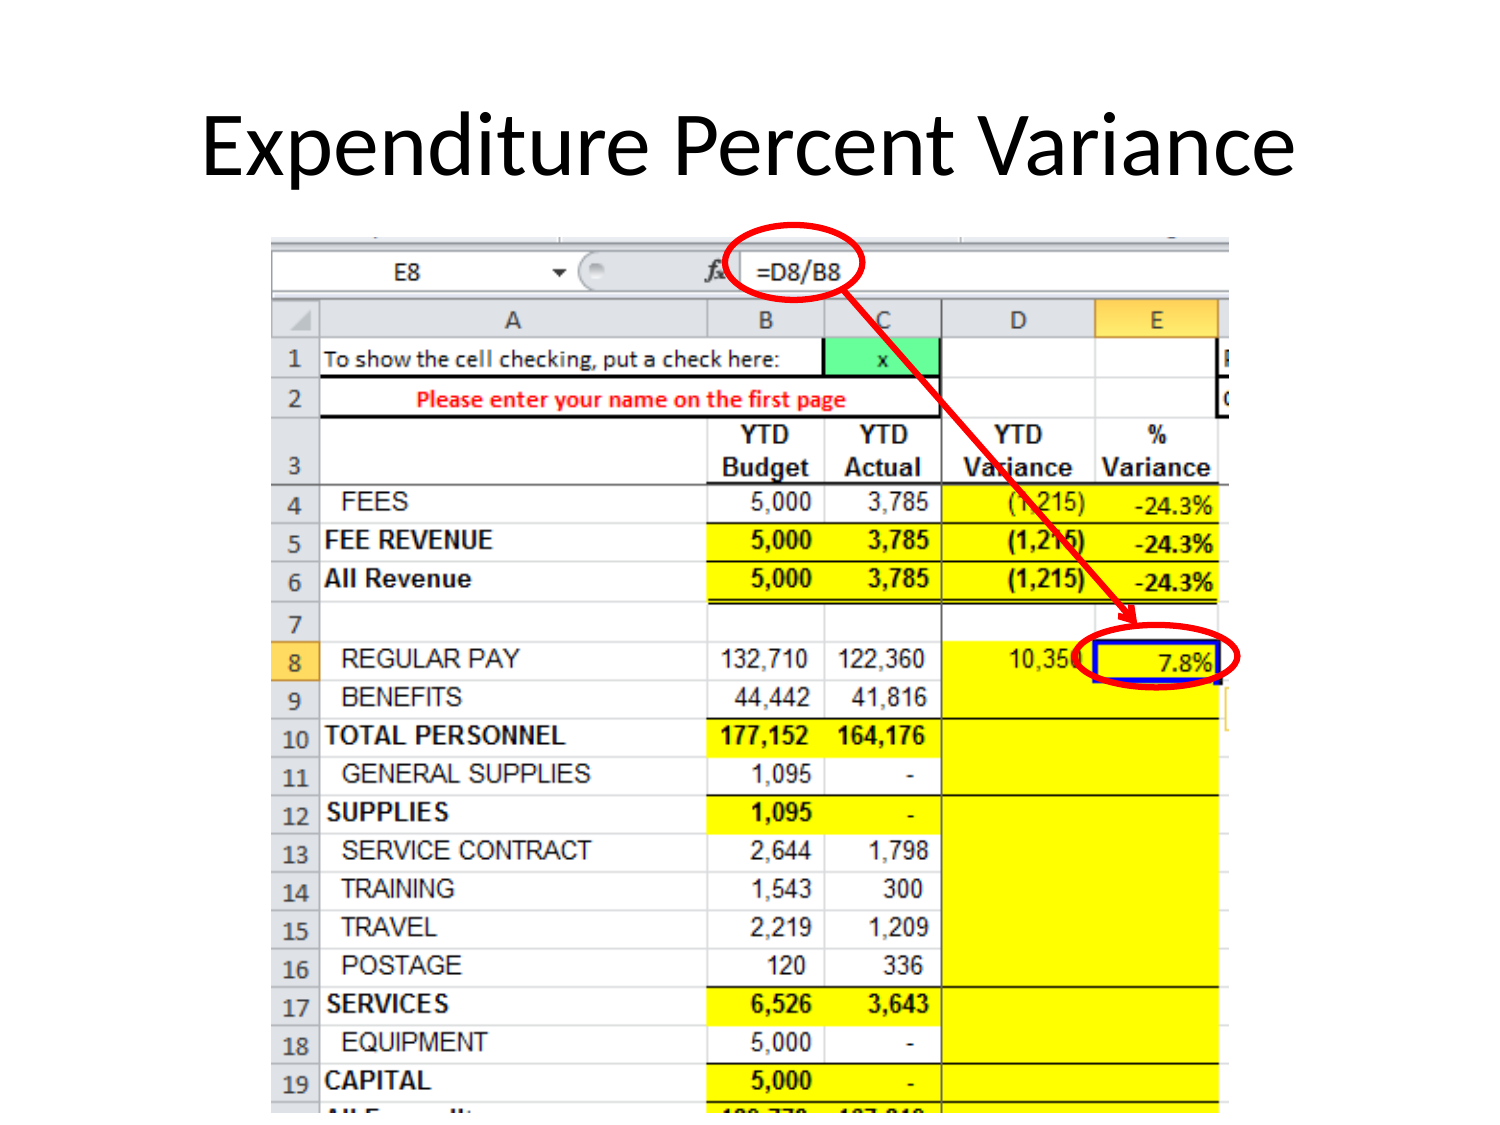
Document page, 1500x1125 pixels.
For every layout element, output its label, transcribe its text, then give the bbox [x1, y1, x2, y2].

title Expenditure Percent Variance [75, 45, 1425, 233]
text_box [1232, 642, 1240, 671]
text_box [842, 288, 1138, 626]
text_box [742, 222, 845, 235]
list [271, 236, 1229, 1113]
